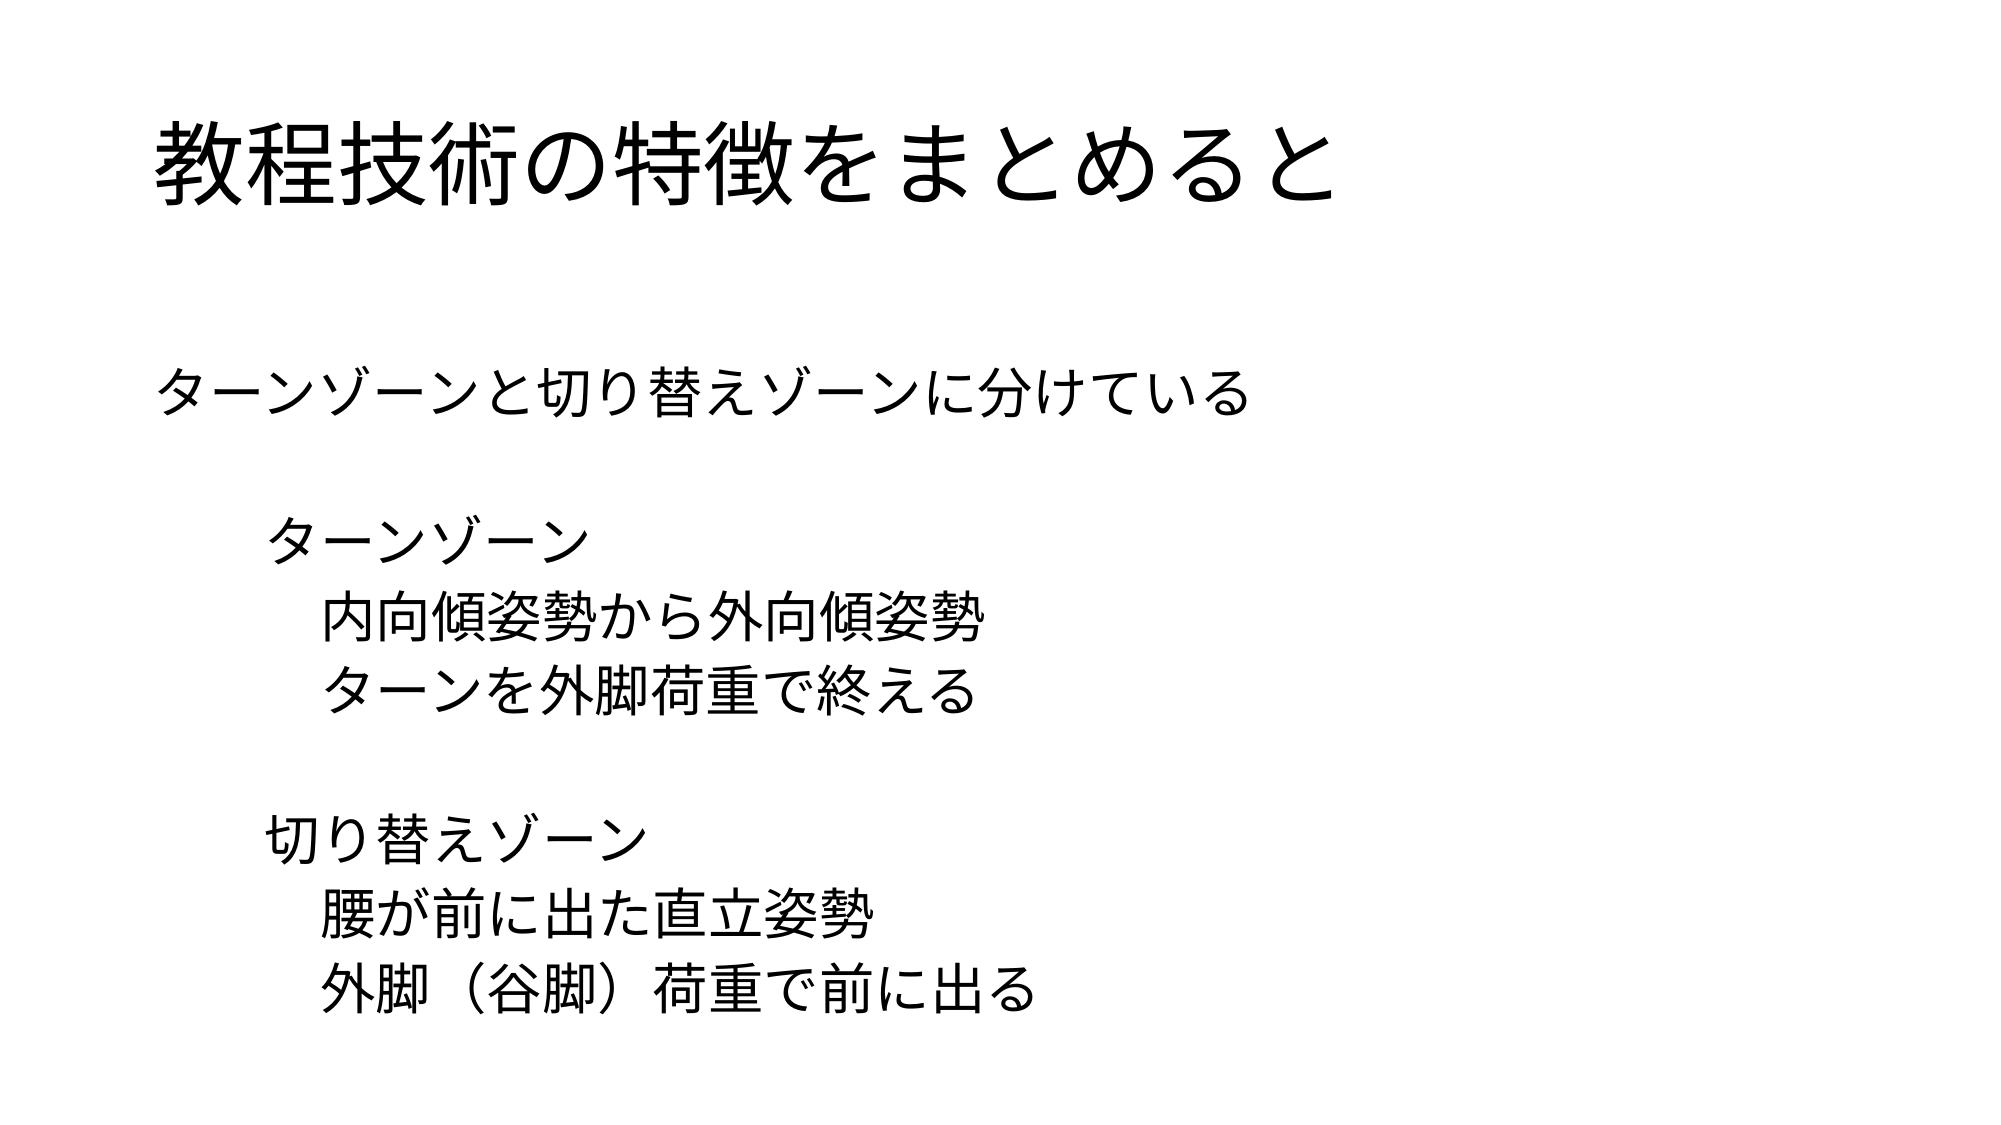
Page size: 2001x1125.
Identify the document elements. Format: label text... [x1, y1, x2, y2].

list ターンゾーンと切り替えゾーンに分けている ターンゾーン 内向傾姿勢から外向傾姿勢 ターンを外脚荷重で終える 切り替えゾーン 腰が前に出た直立姿勢 外脚（谷脚）荷重で前に出る [138, 299, 1853, 1091]
title 教程技術の特徴をまとめると [138, 60, 1864, 278]
